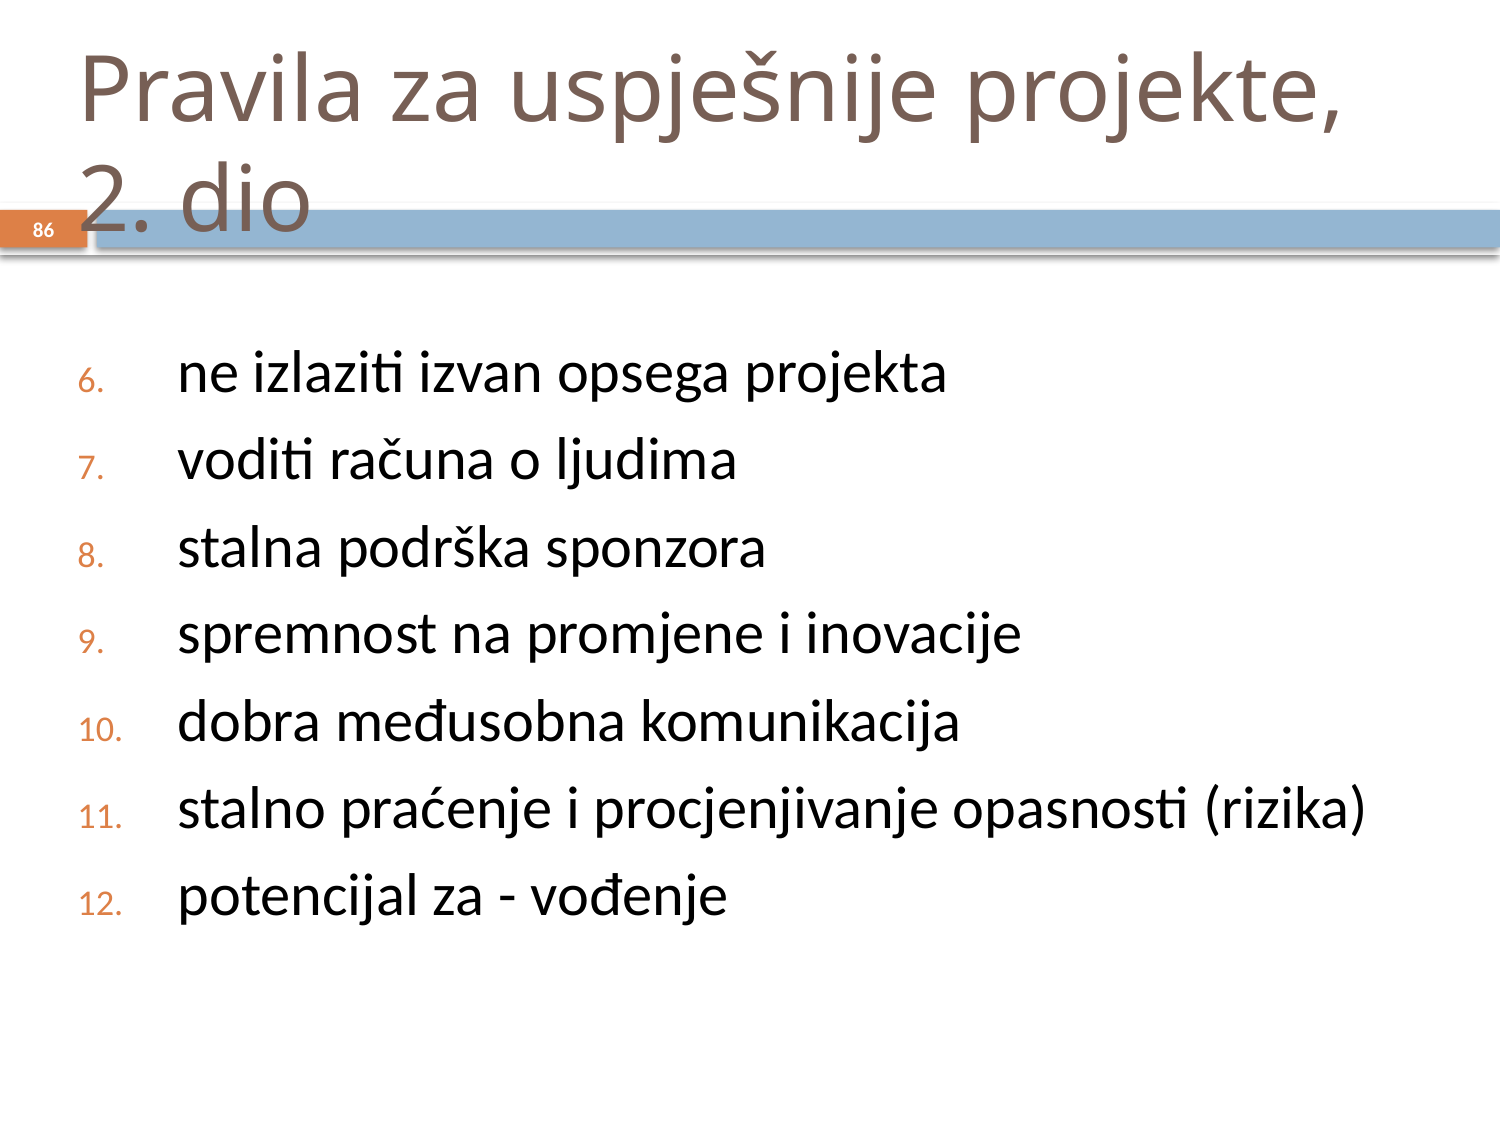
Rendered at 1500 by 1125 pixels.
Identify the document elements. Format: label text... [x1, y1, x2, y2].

title Pravila za uspješnije projekte, 2. dio [62, 11, 1438, 269]
list ne izlaziti izvan opsega projekta voditi računa o ljudima stalna podrška sponzora spremnost na promjene i inovacije dobra međusobna komunikacija stalno praćenje i procjenjivanje opasnosti (rizika) potencijal za - vođenje [62, 324, 1443, 1060]
slide_number 86 [0, 208, 88, 249]
